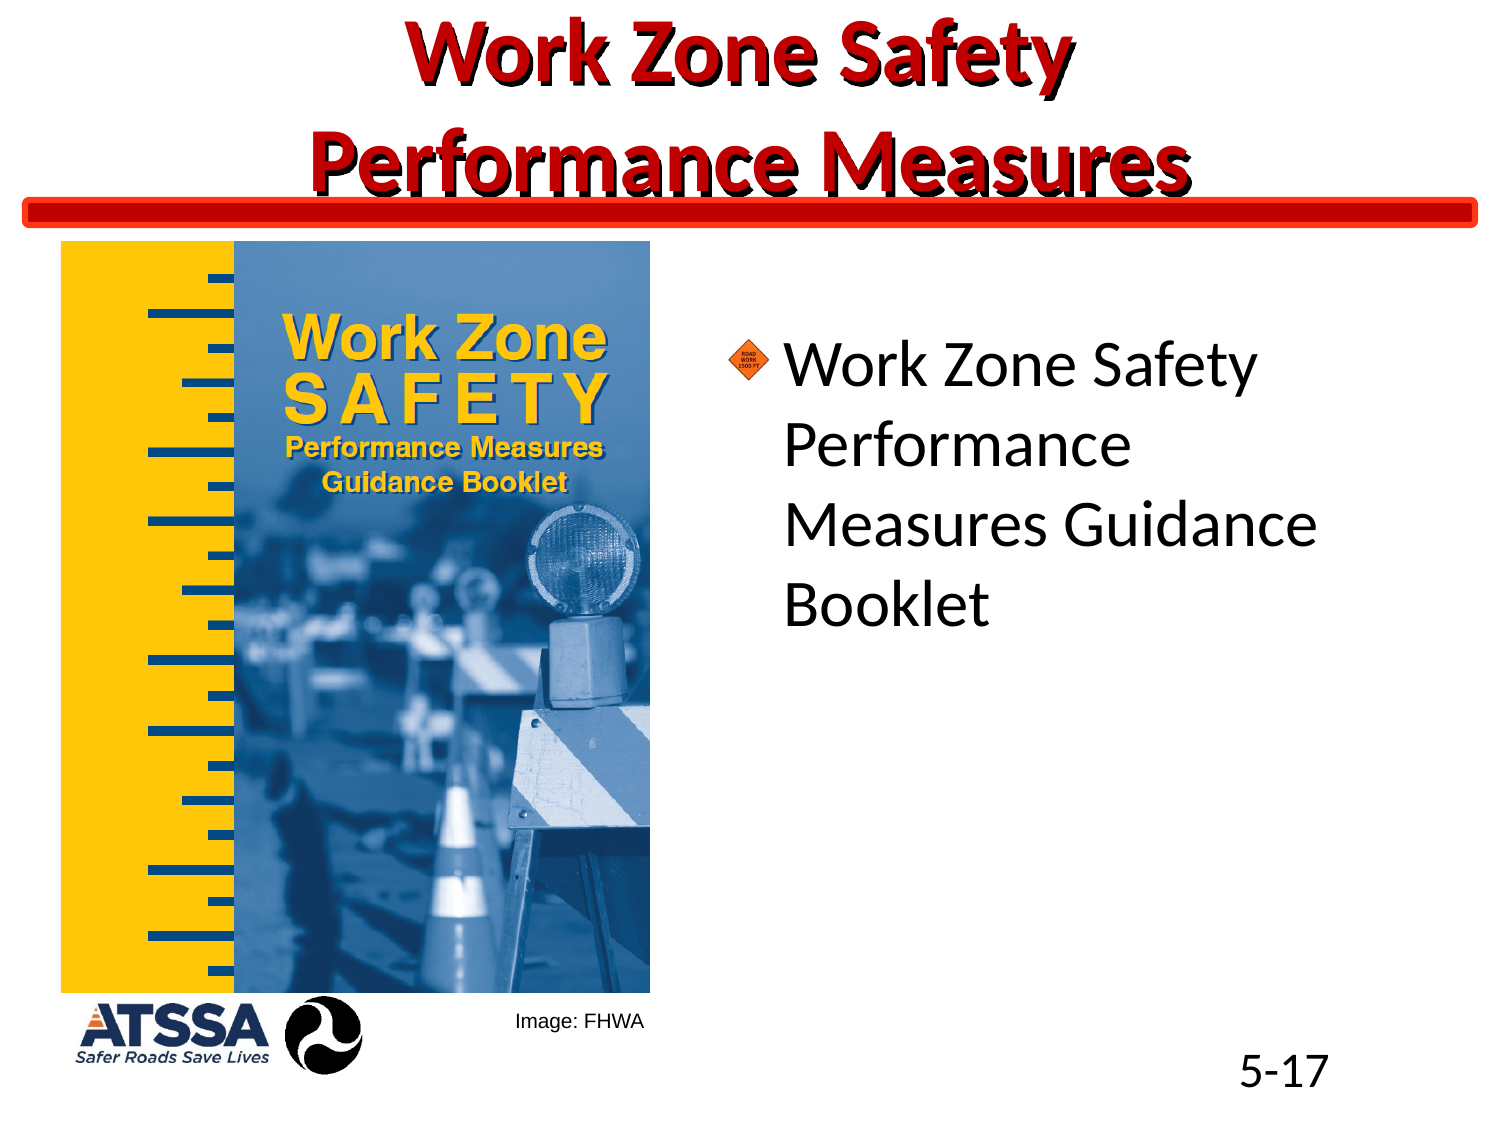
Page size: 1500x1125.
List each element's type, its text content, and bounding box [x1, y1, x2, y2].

list Work Zone Safety Performance Measures Guidance Booklet [712, 312, 1401, 1013]
picture [60, 241, 651, 1077]
picture [75, 1003, 269, 1063]
text_box Image: FHWA [499, 1000, 713, 1041]
title Work Zone Safety Performance Measures [0, 0, 1500, 201]
picture [727, 338, 770, 381]
